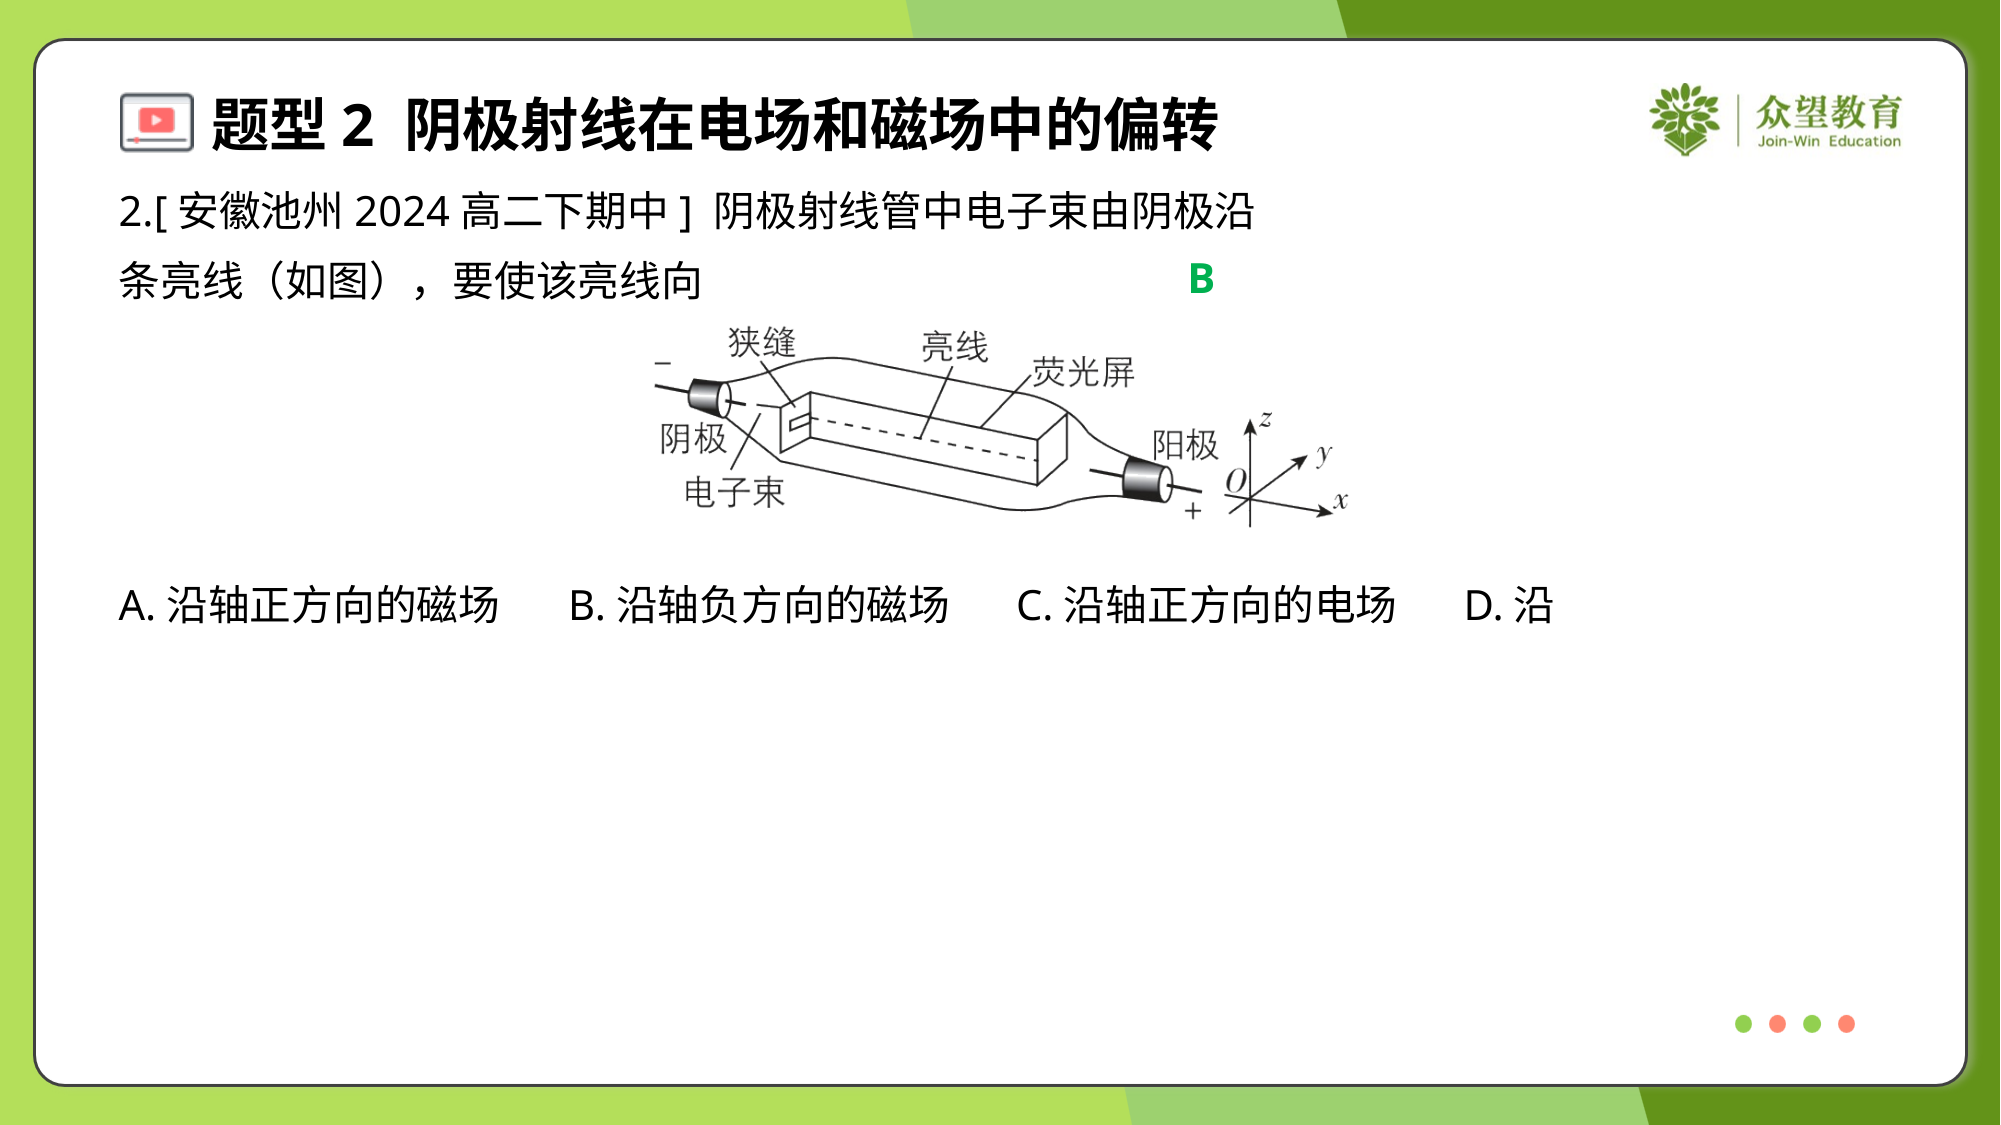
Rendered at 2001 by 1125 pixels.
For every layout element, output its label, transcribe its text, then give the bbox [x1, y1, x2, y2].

text_box B [1172, 231, 1231, 296]
picture [0, 0, 2000, 1125]
